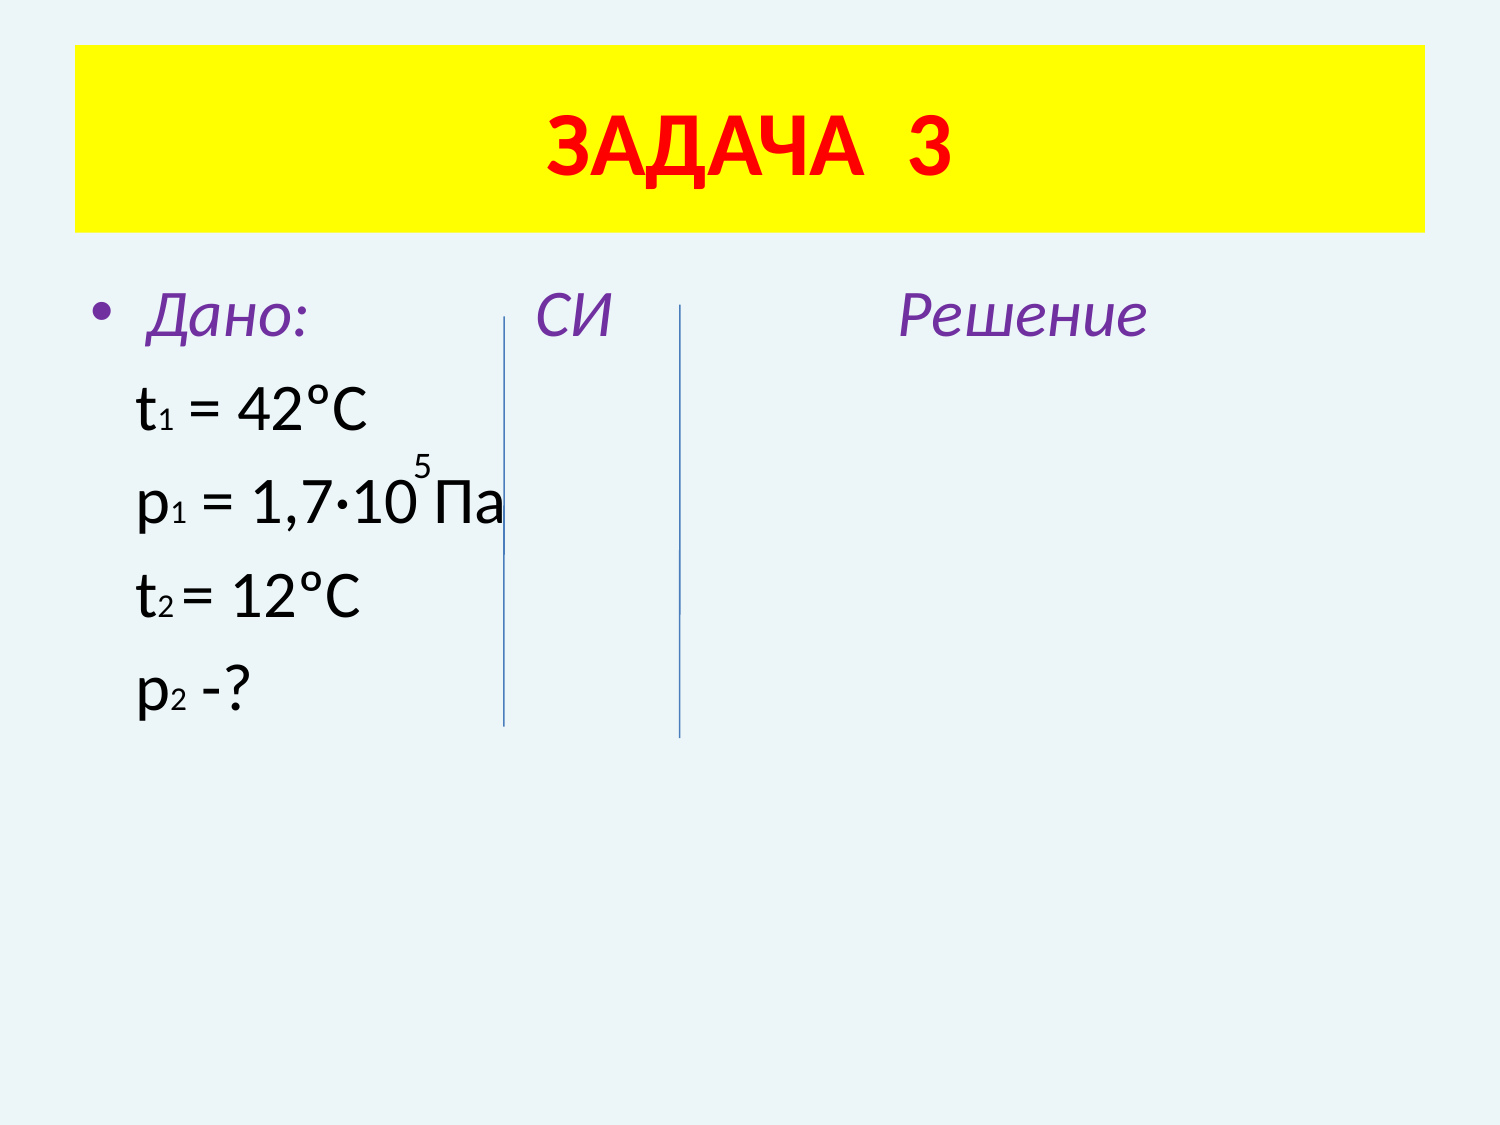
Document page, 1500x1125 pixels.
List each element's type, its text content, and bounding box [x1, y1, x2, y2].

list Дано: СИ Решение t1 = 42ºC p1 = 1,7·10 Па t2 = 12ºC p2 -? [75, 262, 1425, 1005]
text_box 5 [398, 433, 448, 494]
title ЗАДАЧА 3 [75, 45, 1425, 233]
